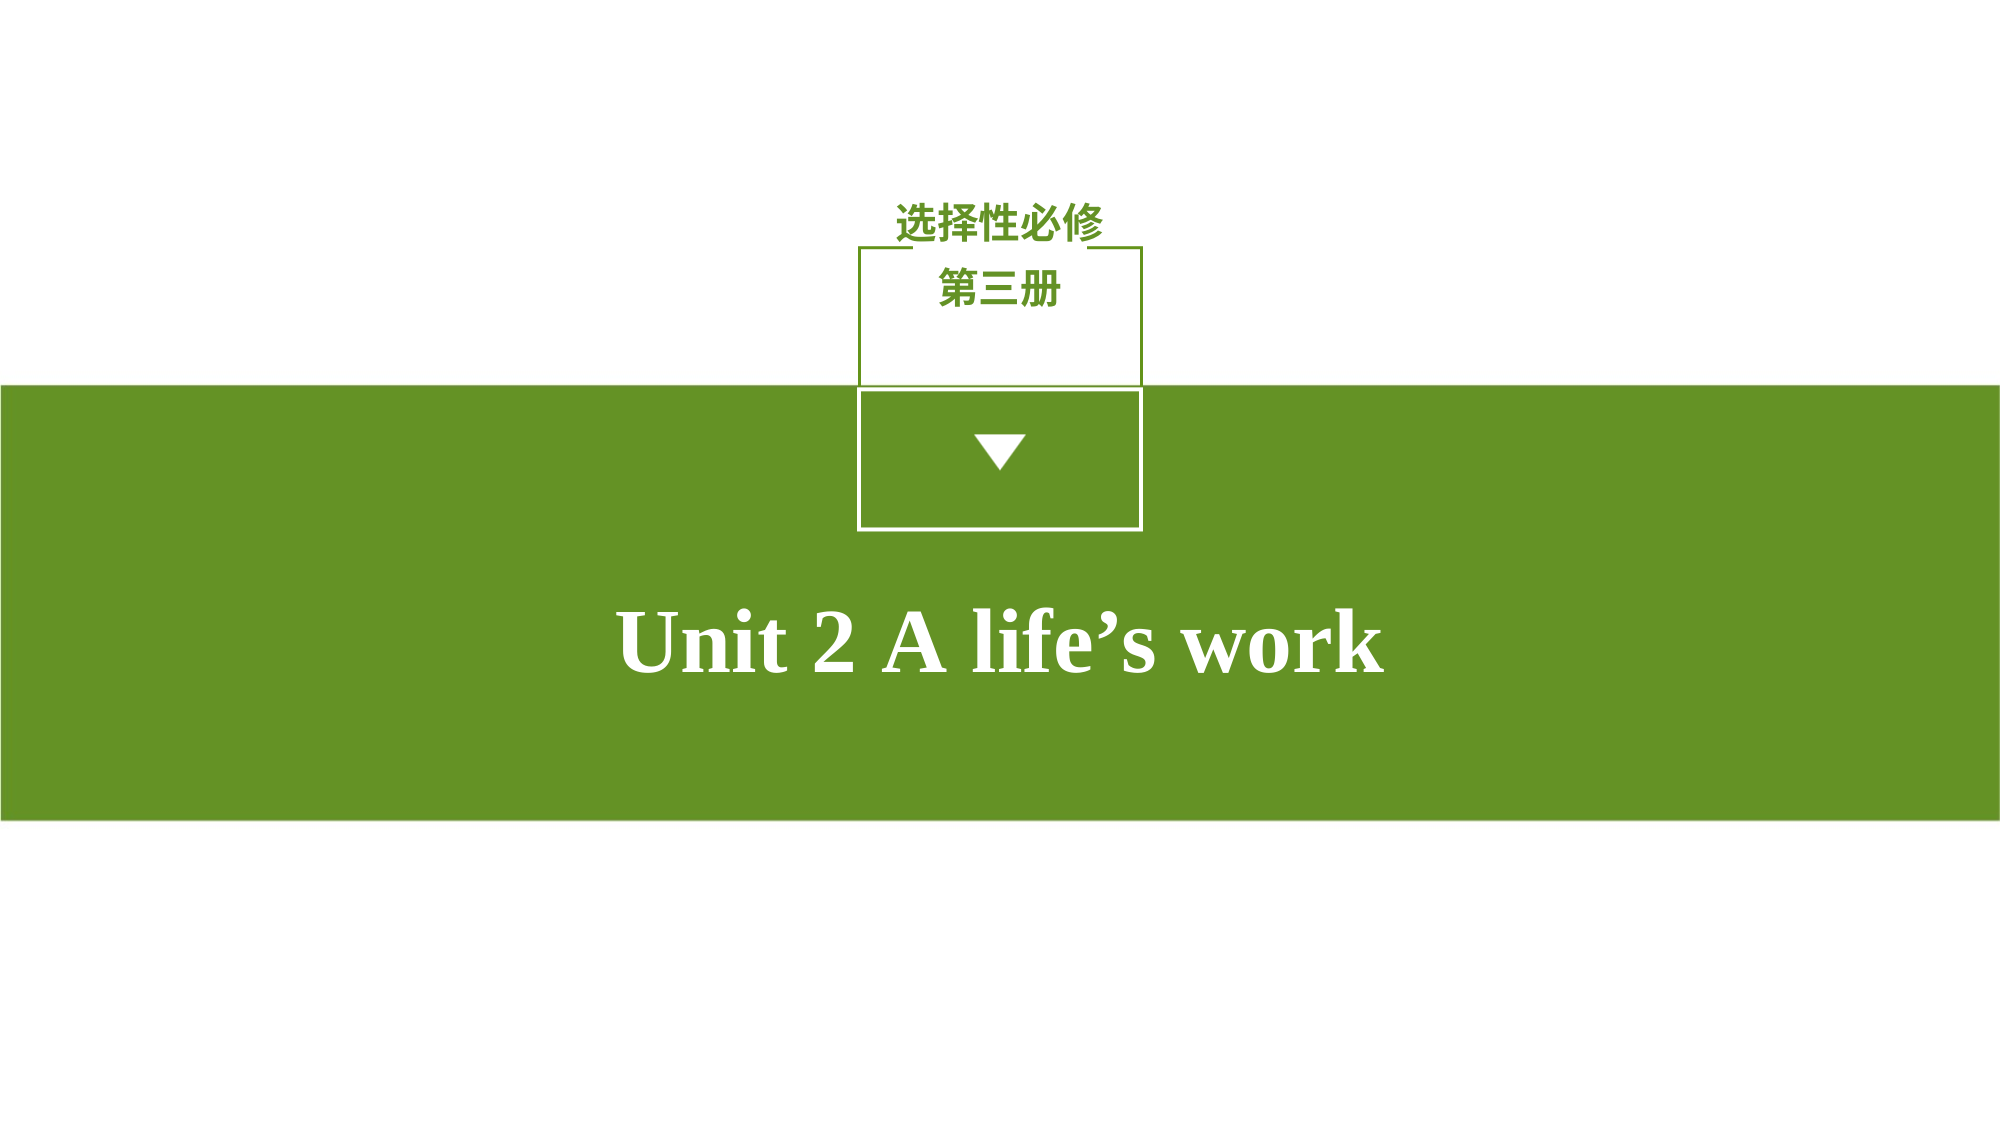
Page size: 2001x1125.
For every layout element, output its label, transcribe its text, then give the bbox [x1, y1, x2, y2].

text_box 选择性必修第三册 [880, 181, 1119, 312]
picture [0, 699, 2000, 1125]
text_box Unit 2 A life’s work [0, 572, 2000, 699]
picture [0, 0, 2000, 572]
